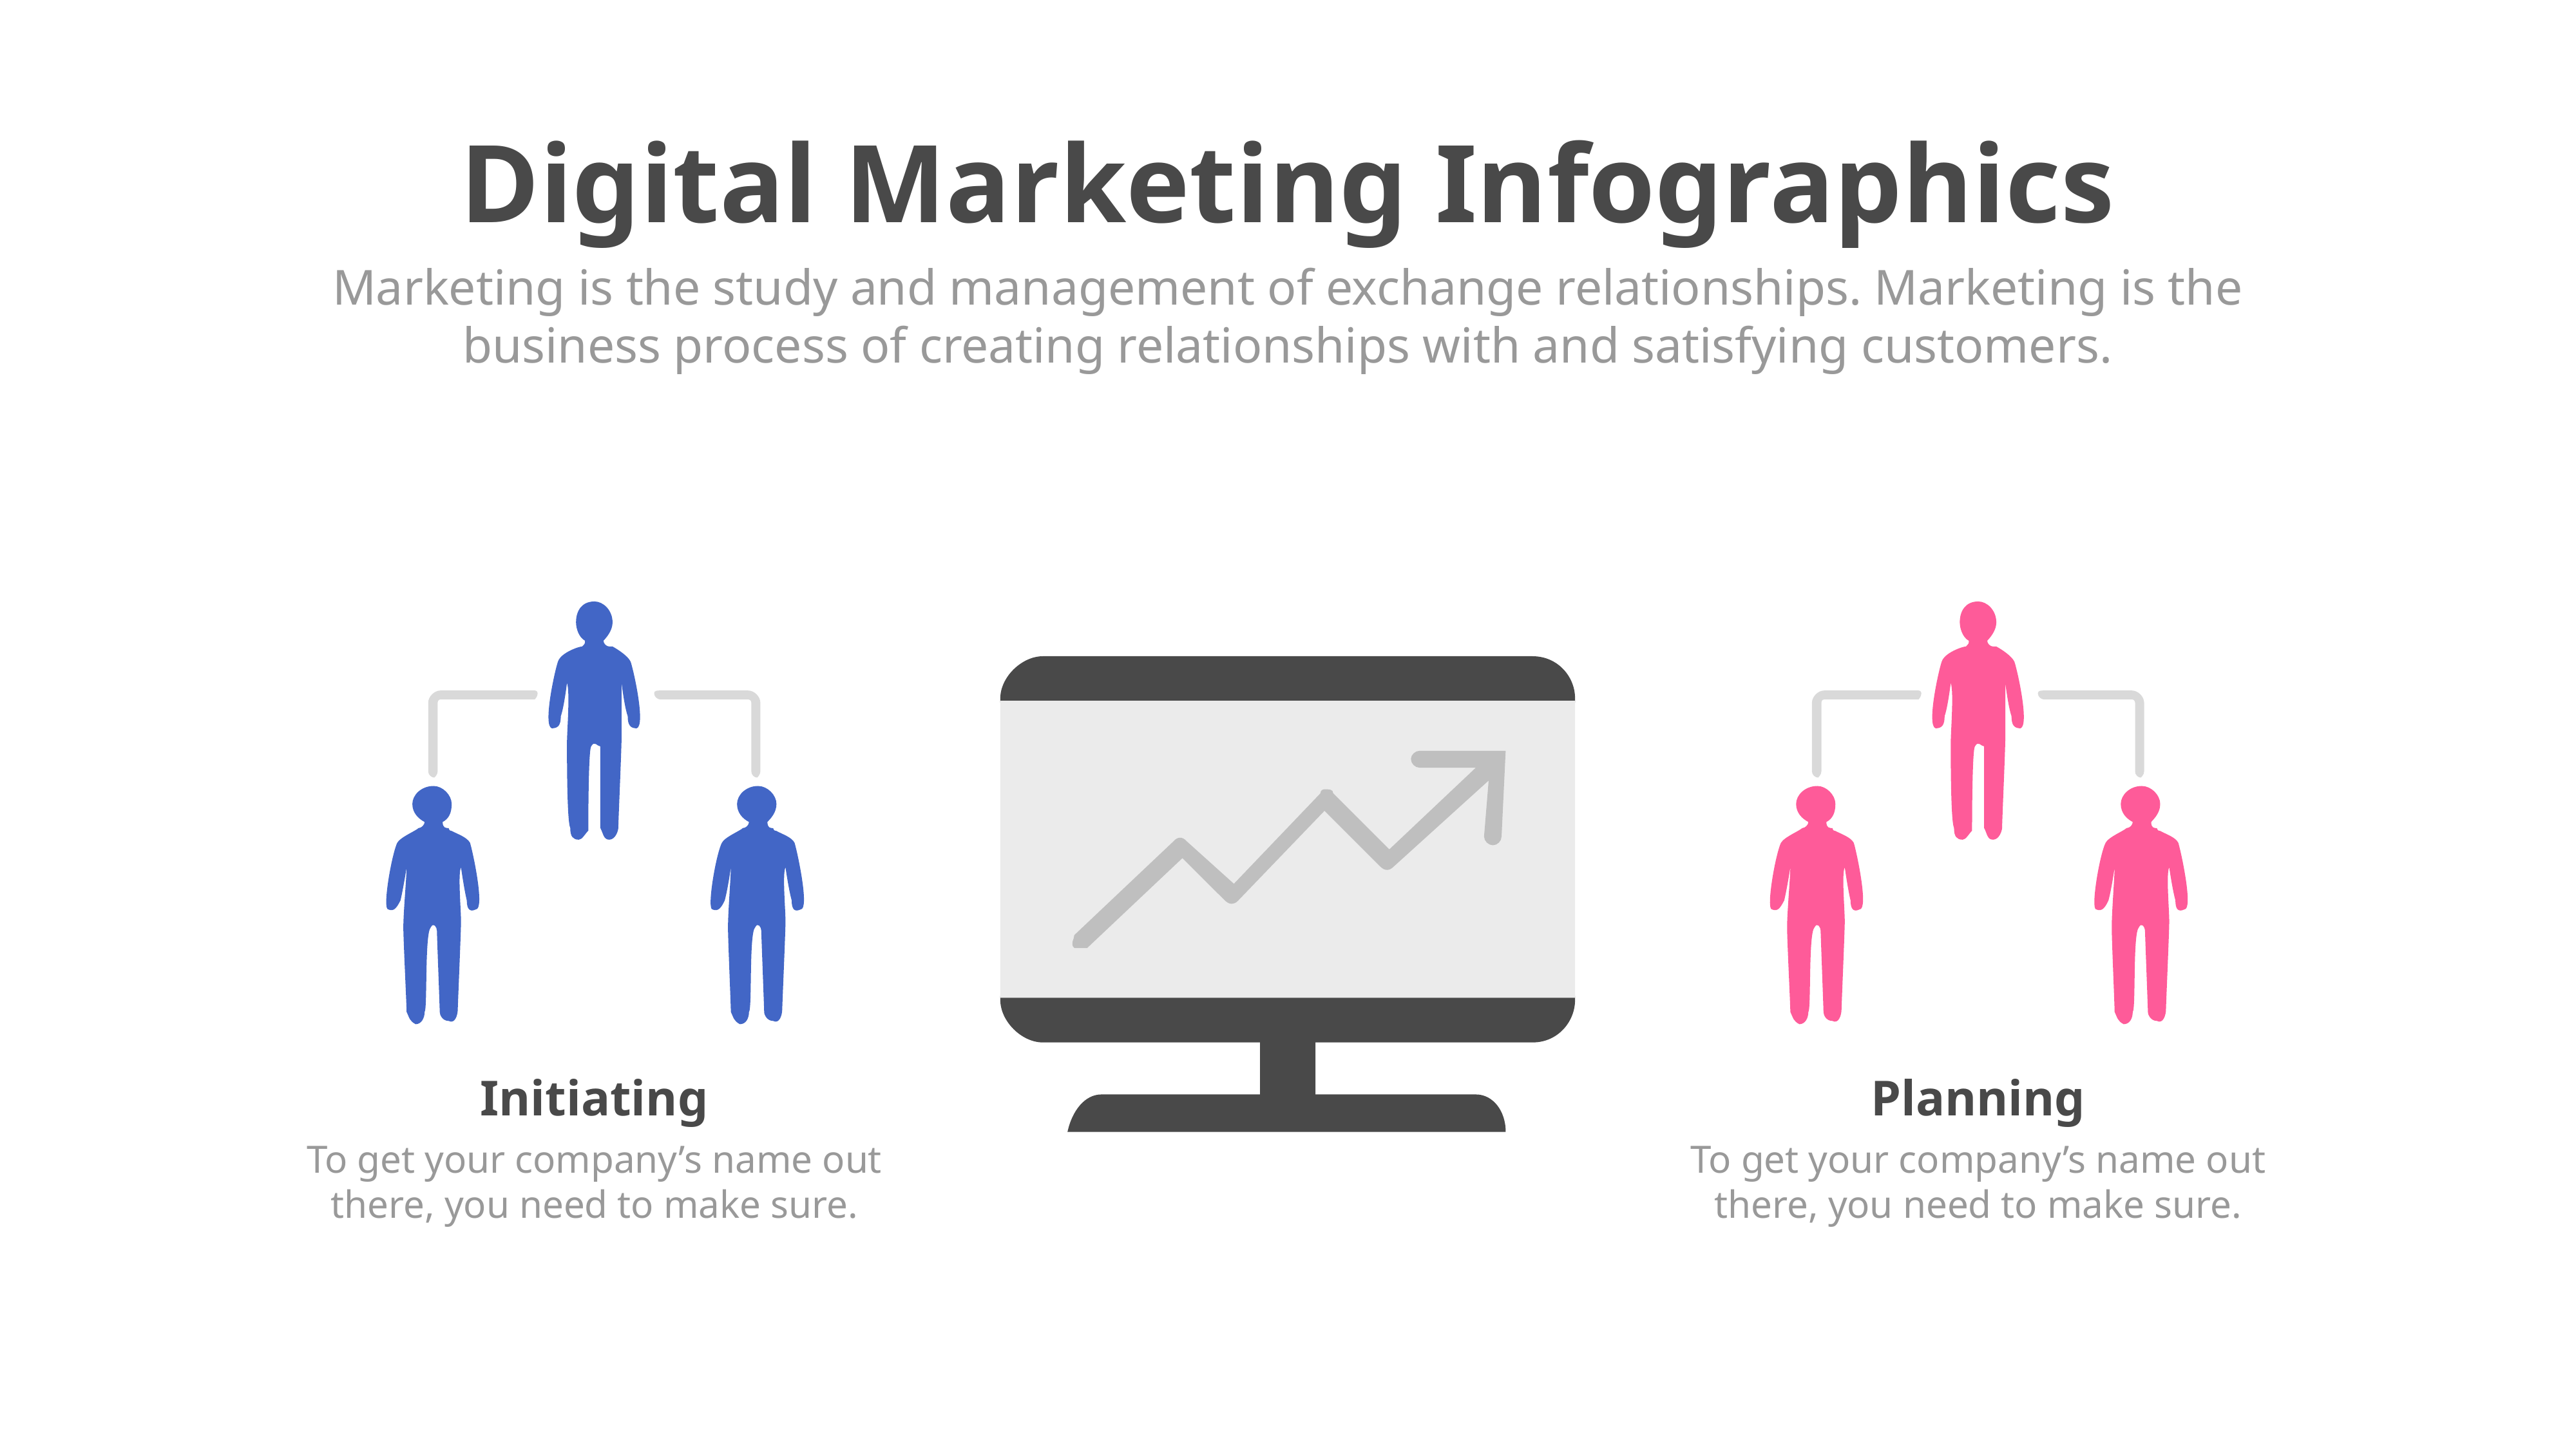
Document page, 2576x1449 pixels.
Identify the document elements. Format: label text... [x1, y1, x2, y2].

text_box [1639, 1063, 2318, 1232]
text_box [382, 601, 810, 1025]
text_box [254, 1063, 934, 1232]
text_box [1766, 601, 2194, 1025]
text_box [1000, 656, 1576, 1133]
text_box Marketing is the study and management of exchange relationships. Marketing is the business process of creating relationships with and satisfying customers. [281, 251, 2295, 377]
text_box Digital Marketing Infographics [450, 110, 2125, 249]
